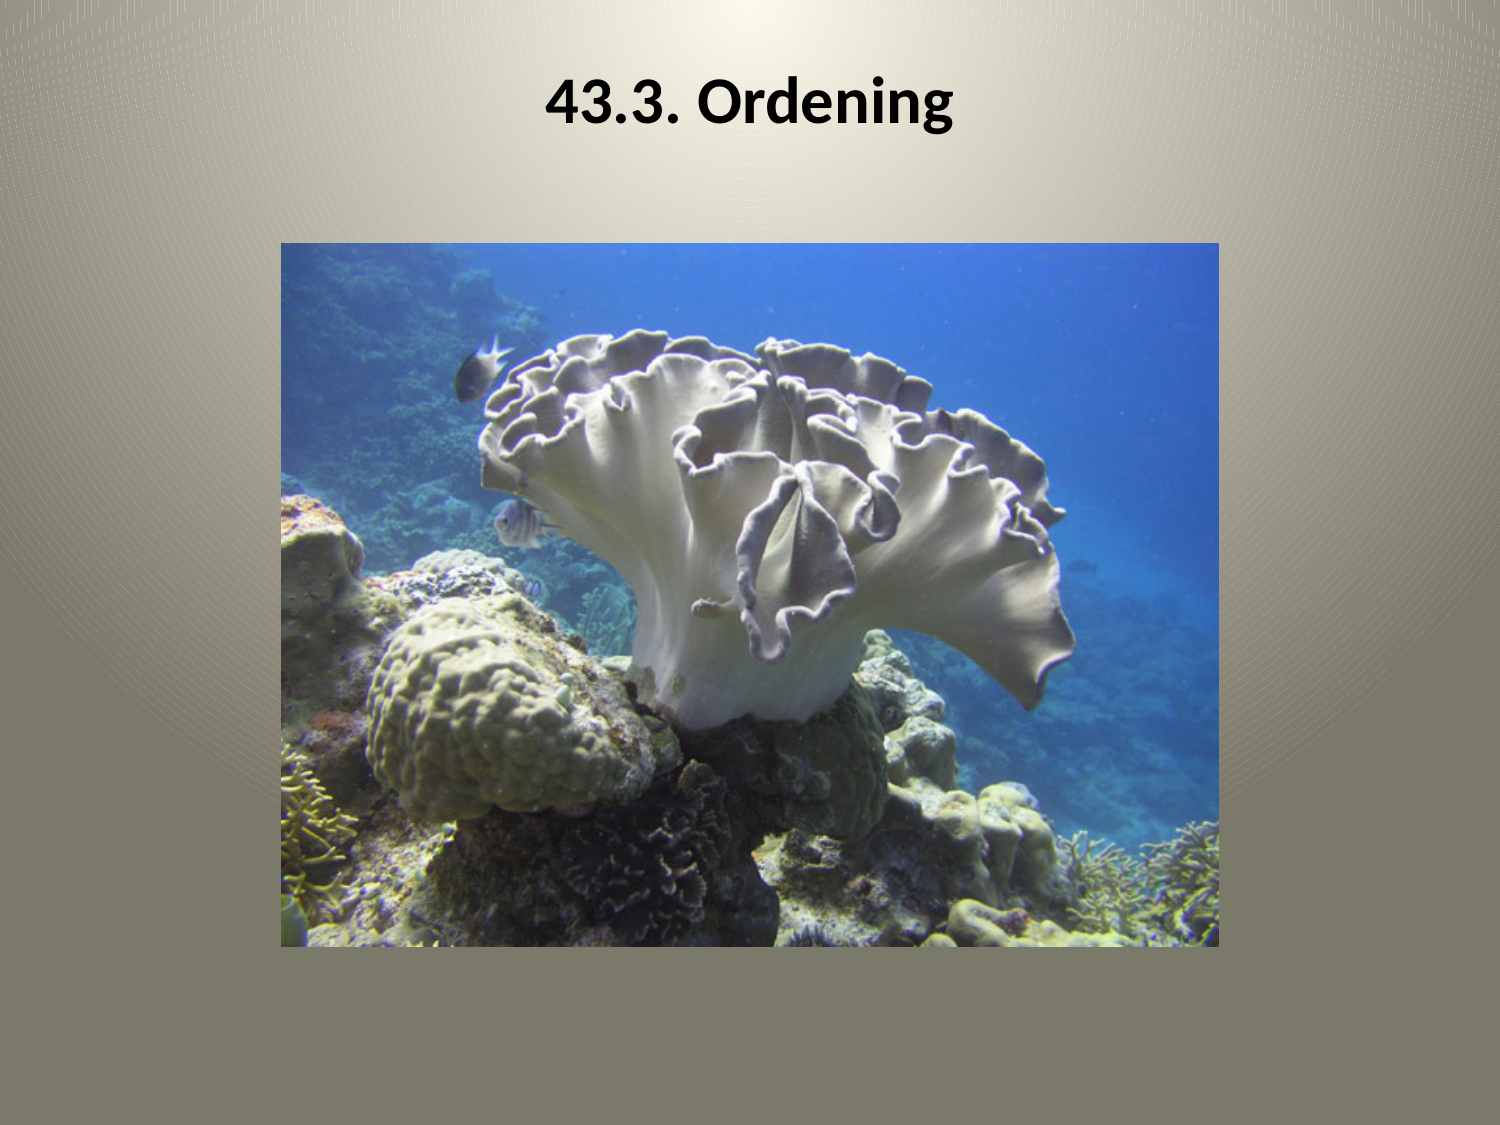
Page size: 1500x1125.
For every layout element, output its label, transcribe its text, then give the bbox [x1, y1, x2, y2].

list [281, 242, 1219, 947]
title 43.3. Ordening [75, 45, 1425, 149]
